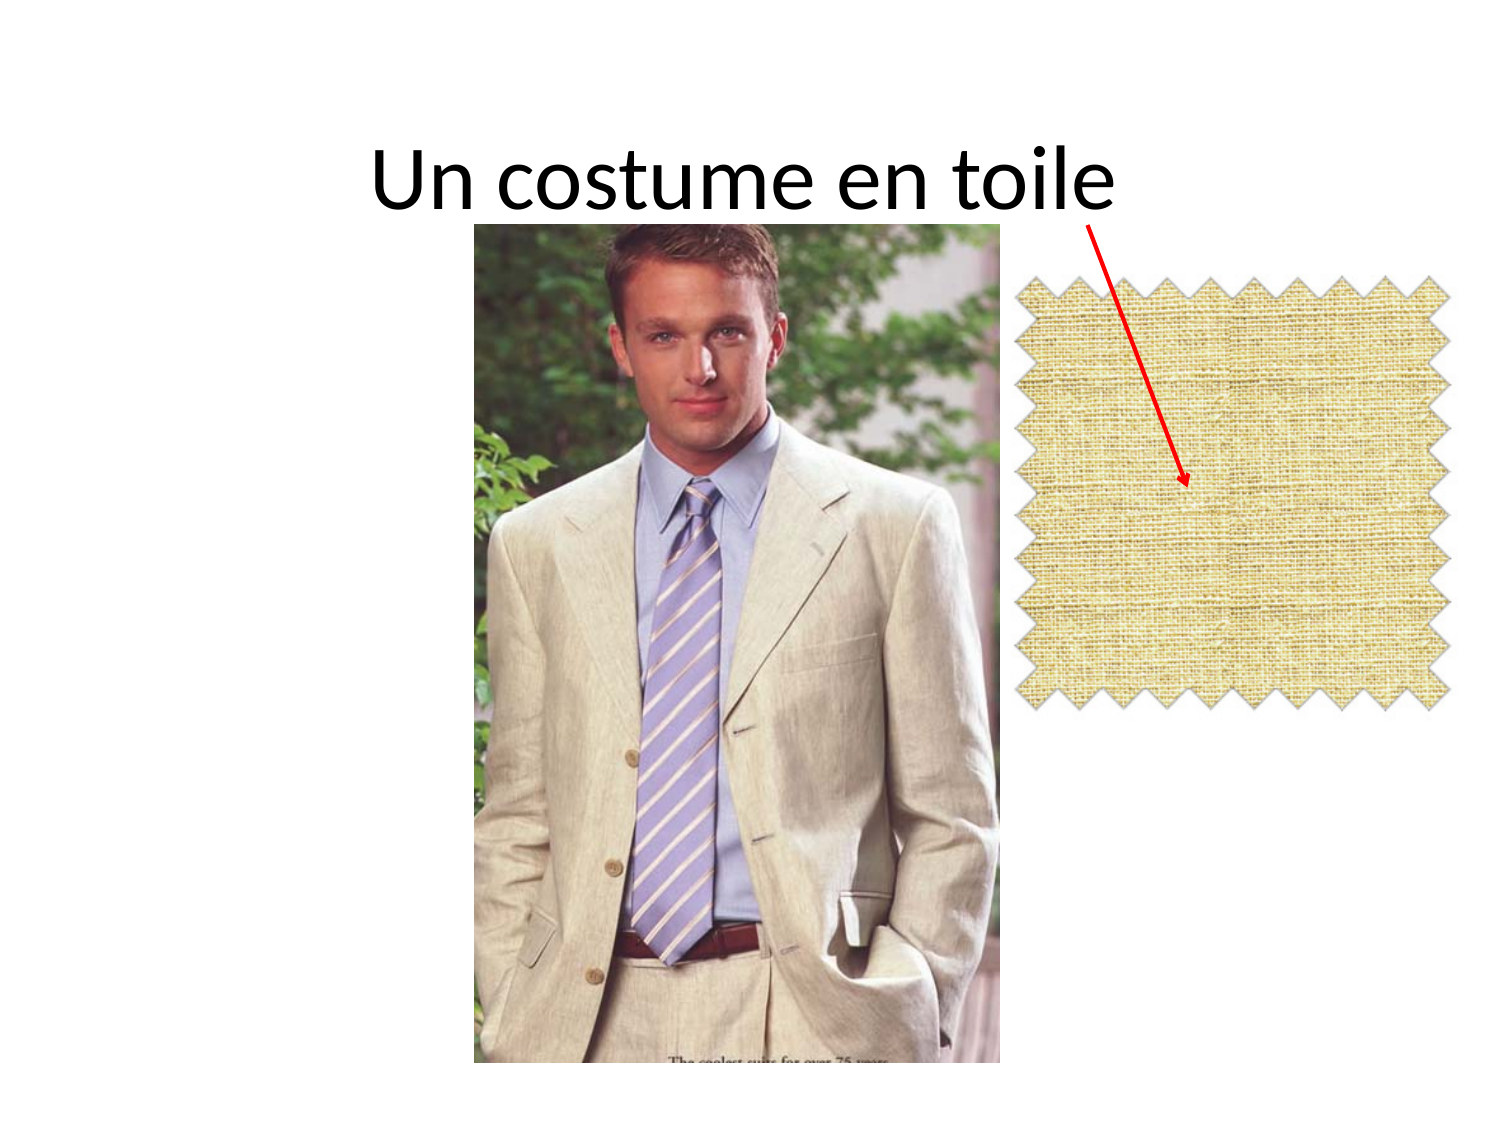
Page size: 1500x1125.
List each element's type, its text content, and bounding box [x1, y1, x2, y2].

picture [1001, 262, 1465, 727]
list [474, 224, 1001, 1063]
title Un costume en toile [62, 45, 1425, 300]
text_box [1087, 224, 1188, 488]
